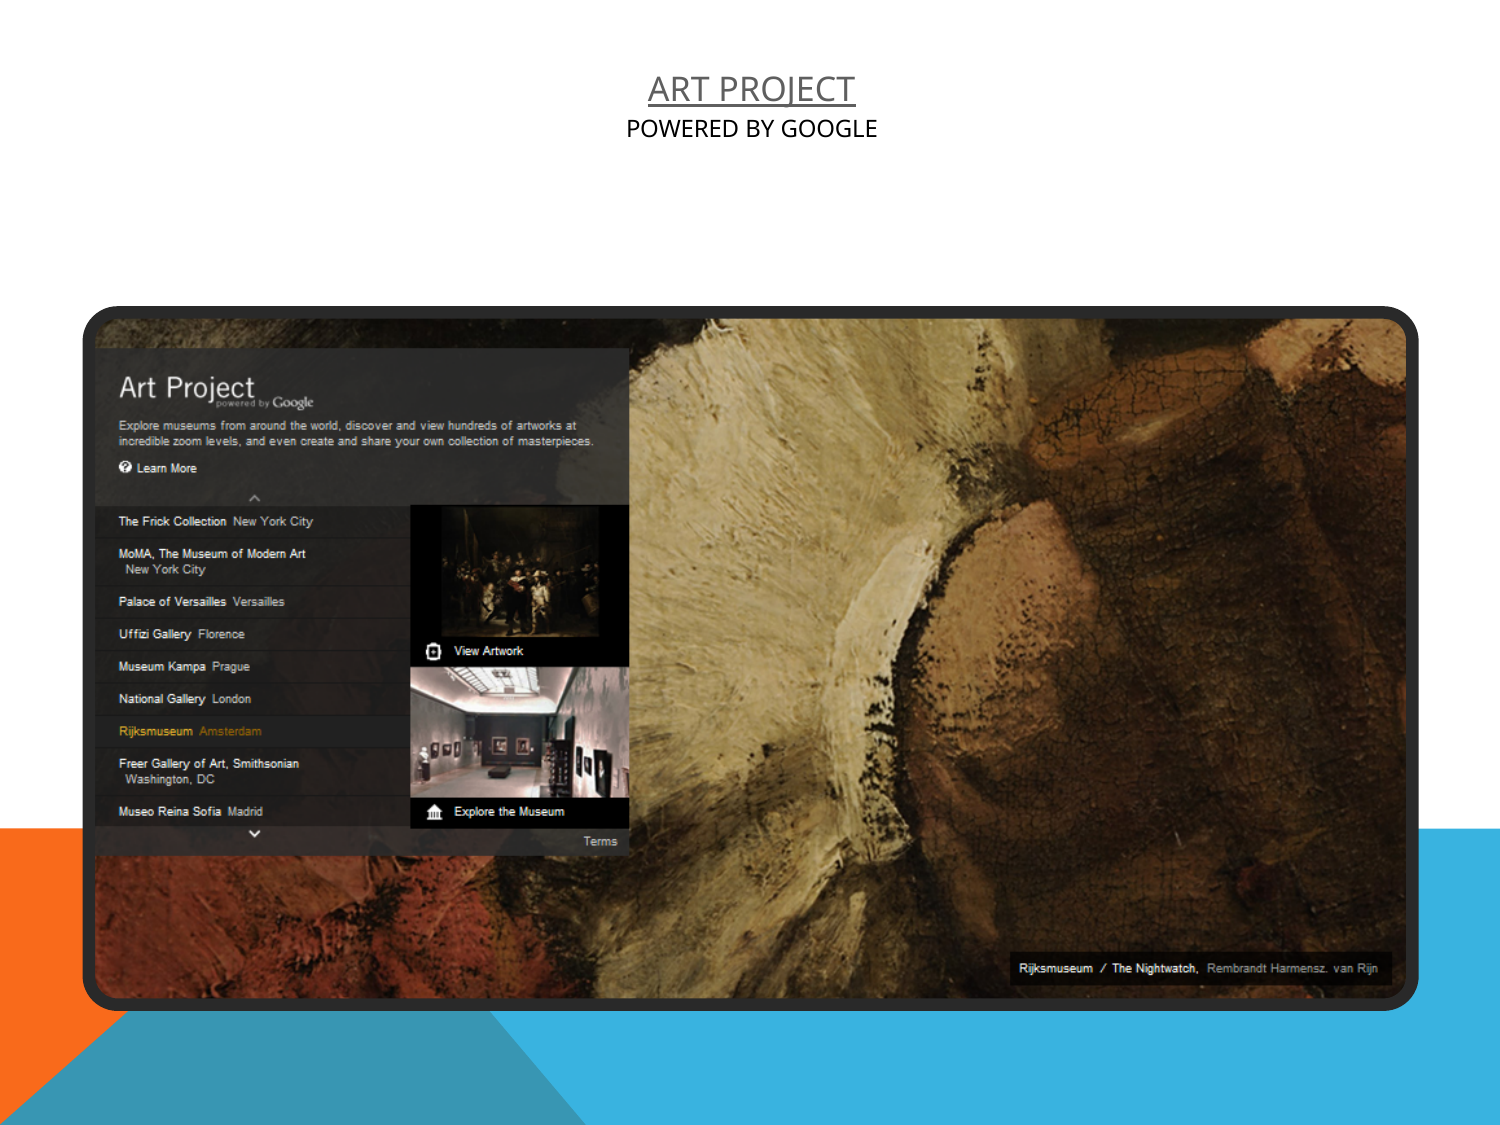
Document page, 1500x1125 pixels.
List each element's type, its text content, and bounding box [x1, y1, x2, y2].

title Art Project Powered by Google [135, 60, 1369, 150]
picture [88, 312, 1413, 1005]
